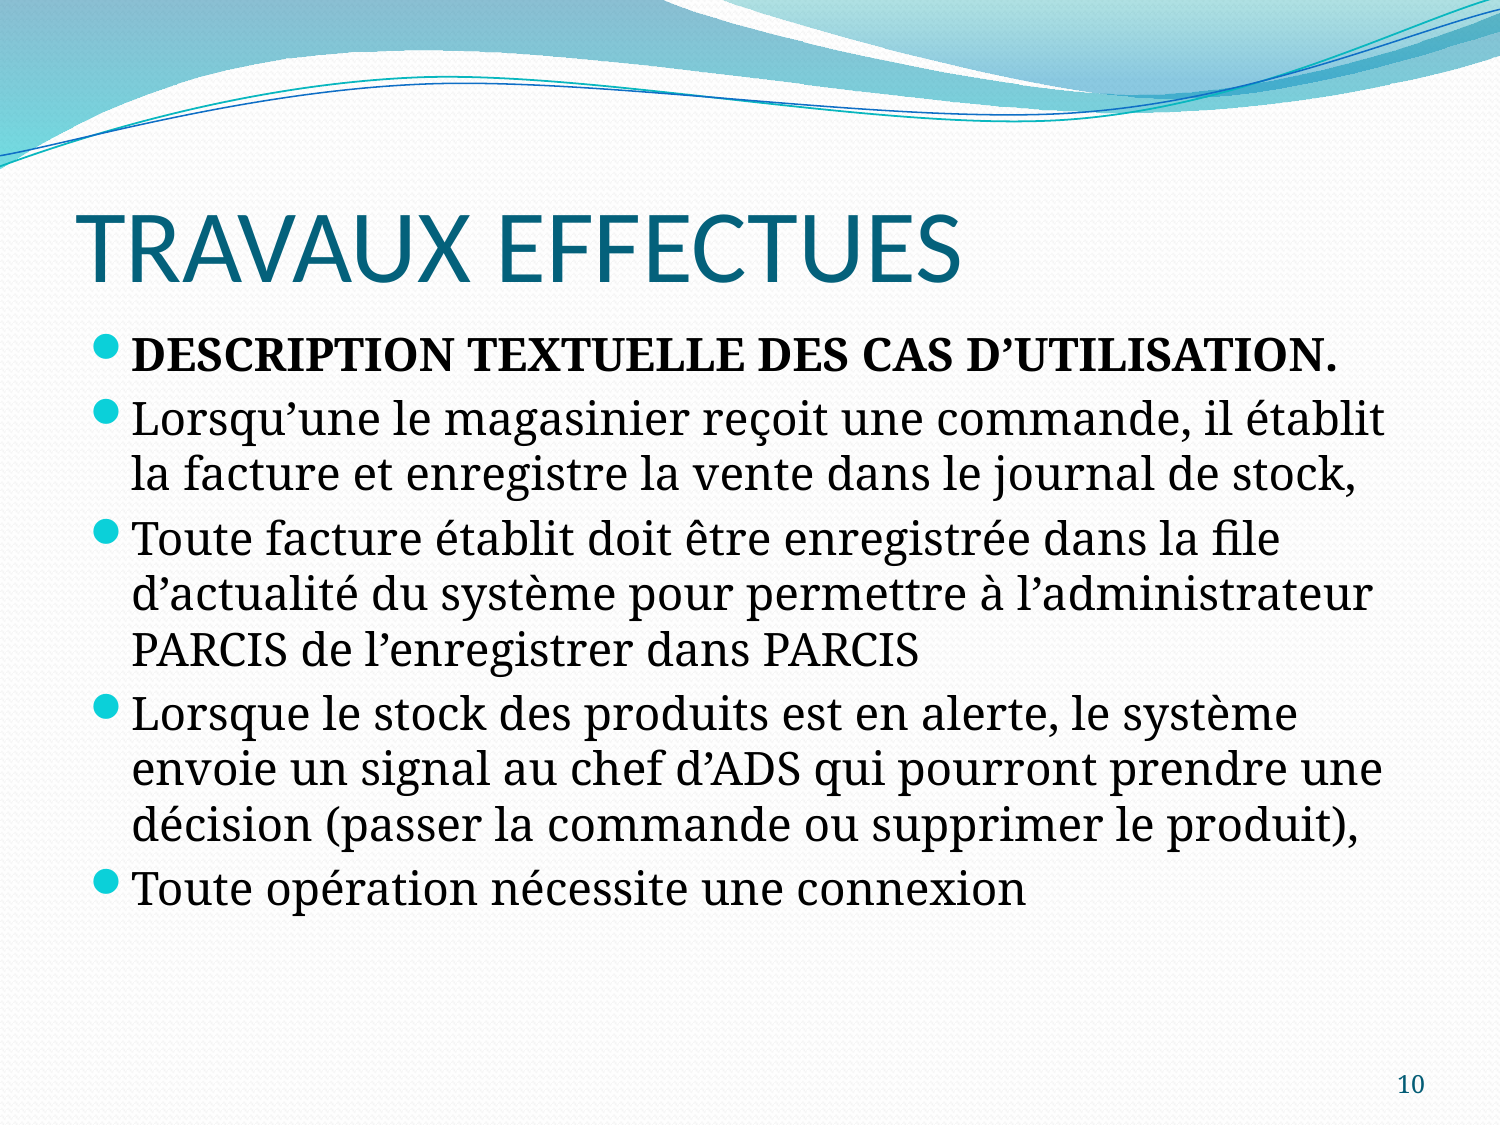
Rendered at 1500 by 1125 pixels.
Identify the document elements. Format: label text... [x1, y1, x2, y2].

list DESCRIPTION TEXTUELLE DES CAS D’UTILISATION. Lorsqu’une le magasinier reçoit une commande, il établit la facture et enregistre la vente dans le journal de stock, Toute facture établit doit être enregistrée dans la file d’actualité du système pour permettre à l’administrateur PARCIS de l’enregistrer dans PARCIS Lorsque le stock des produits est en alerte, le système envoie un signal au chef d’ADS qui pourront prendre une décision (passer la commande ou supprimer le produit), Toute opération nécessite une connexion [75, 317, 1425, 1038]
slide_number 10 [1299, 1042, 1425, 1103]
title TRAVAUX EFFECTUES [75, 115, 1425, 303]
